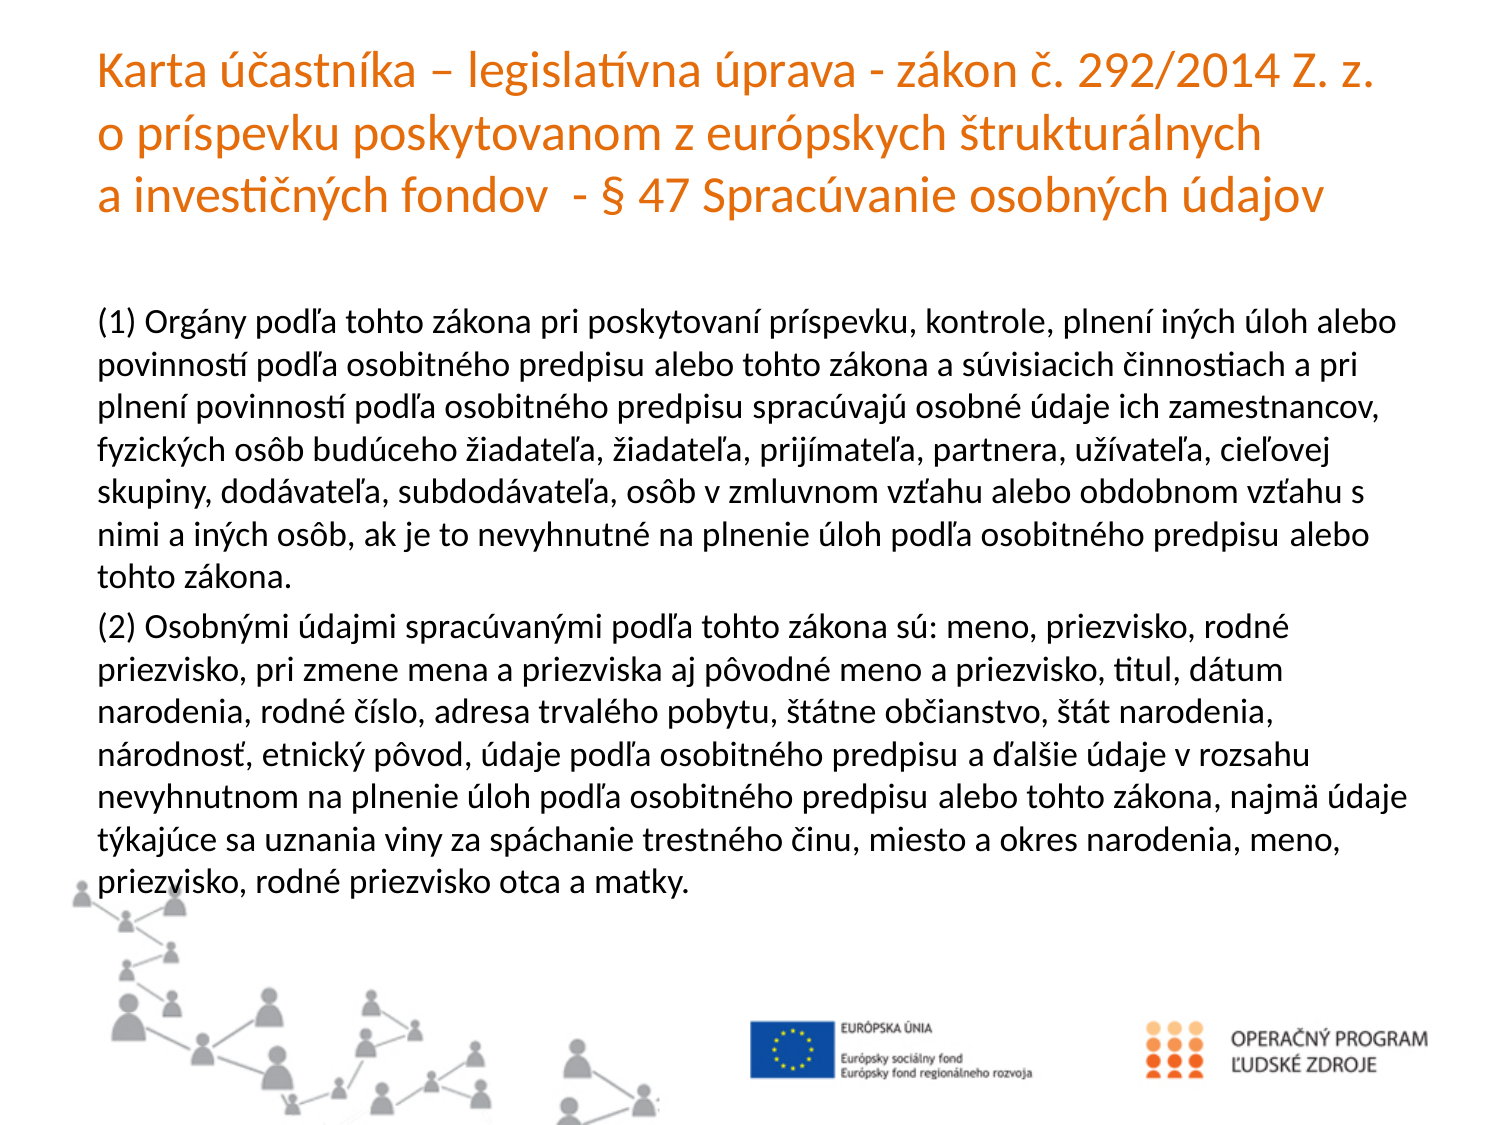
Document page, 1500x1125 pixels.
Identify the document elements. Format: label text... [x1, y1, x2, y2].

list (1) Orgány podľa tohto zákona pri poskytovaní príspevku, kontrole, plnení iných úloh alebo povinností podľa osobitného predpisu alebo tohto zákona a súvisiacich činnostiach a pri plnení povinností podľa osobitného predpisu spracúvajú osobné údaje ich zamestnancov, fyzických osôb budúceho žiadateľa, žiadateľa, prijímateľa, partnera, užívateľa, cieľovej skupiny, dodávateľa, subdodávateľa, osôb v zmluvnom vzťahu alebo obdobnom vzťahu s nimi a iných osôb, ak je to nevyhnutné na plnenie úloh podľa osobitného predpisu alebo tohto zákona. (2) Osobnými údajmi spracúvanými podľa tohto zákona sú: meno, priezvisko, rodné priezvisko, pri zmene mena a priezviska aj pôvodné meno a priezvisko, titul, dátum narodenia, rodné číslo, adresa trvalého pobytu, štátne občianstvo, štát narodenia, národnosť, etnický pôvod, údaje podľa osobitného predpisu a ďalšie údaje v rozsahu nevyhnutnom na plnenie úloh podľa osobitného predpisu alebo tohto zákona, najmä údaje týkajúce sa uznania viny za spáchanie trestného činu, miesto a okres narodenia, meno, priezvisko, rodné priezvisko otca a matky. [81, 290, 1426, 978]
picture [0, 0, 1500, 1125]
title Karta účastníka – legislatívna úprava - zákon č. 292/2014 Z. z. o príspevku poskytovanom z európskych štrukturálnych a investičných fondov - § 47 Spracúvanie osobných údajov [81, 66, 1426, 256]
